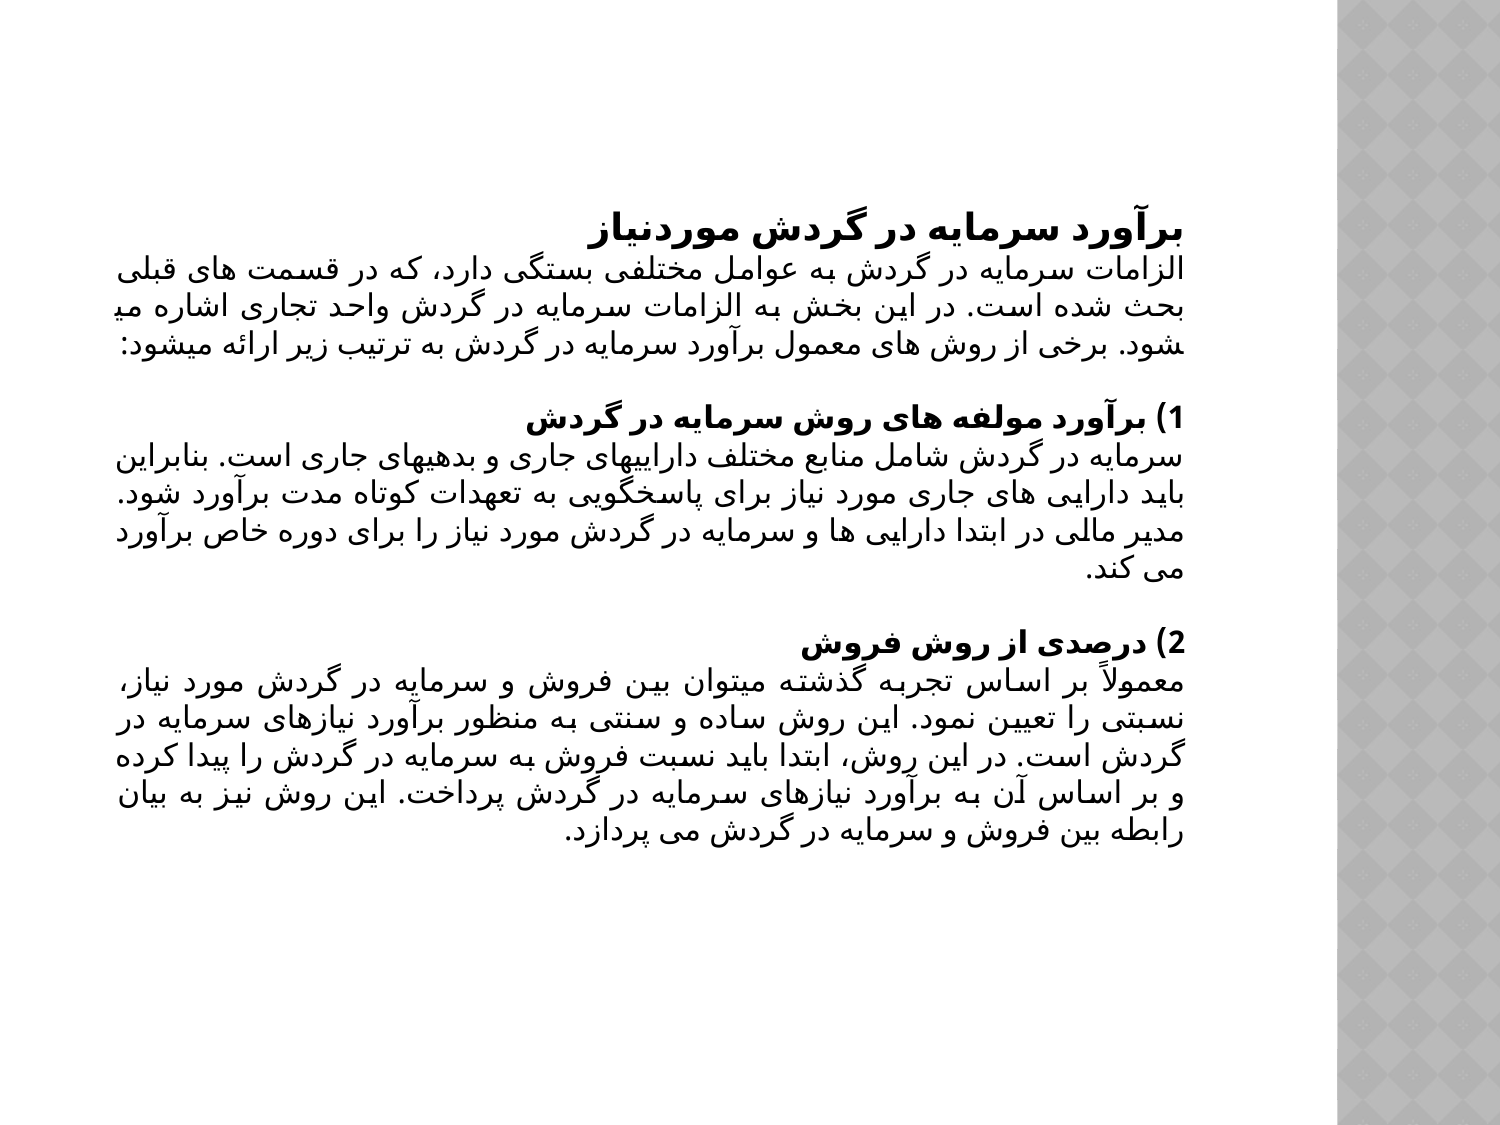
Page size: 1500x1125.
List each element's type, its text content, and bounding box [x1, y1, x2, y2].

text_box برآورد سرمایه در گردش موردنیاز الزامات سرمایه در گردش به عوامل مختلفی بستگی دارد، که در قسمت های قبلی بحث شده است. در این بخش به الزامات سرمایه در گردش واحد تجاری اشاره می­شود. برخی از روش های معمول برآورد سرمایه در گردش به ترتیب زیر ارائه می­شود: 1) برآورد مولفه های روش سرمایه در گردش سرمایه در گردش شامل منابع مختلف دارایی­های جاری و بدهی­های جاری است. بنابراین باید دارایی های جاری مورد نیاز برای پاسخگویی به تعهدات کوتاه مدت برآورد شود. مدیر مالی در ابتدا دارایی ها و سرمایه در گردش مورد نیاز را برای دوره خاص برآورد می کند. 2) درصدی از روش فروش معمولاً بر اساس تجربه گذشته می­توان بین فروش و سرمایه در گردش مورد نیاز، نسبتی را تعیین نمود. این روش ساده و سنتی به منظور برآورد نیازهای سرمایه در گردش است. در این روش، ابتدا باید نسبت فروش به سرمایه در گردش را پیدا کرده و بر اساس آن به برآورد نیازهای سرمایه در گردش پرداخت. این روش نیز به بیان رابطه بین فروش و سرمایه در گردش می پردازد. [99, 195, 1200, 855]
